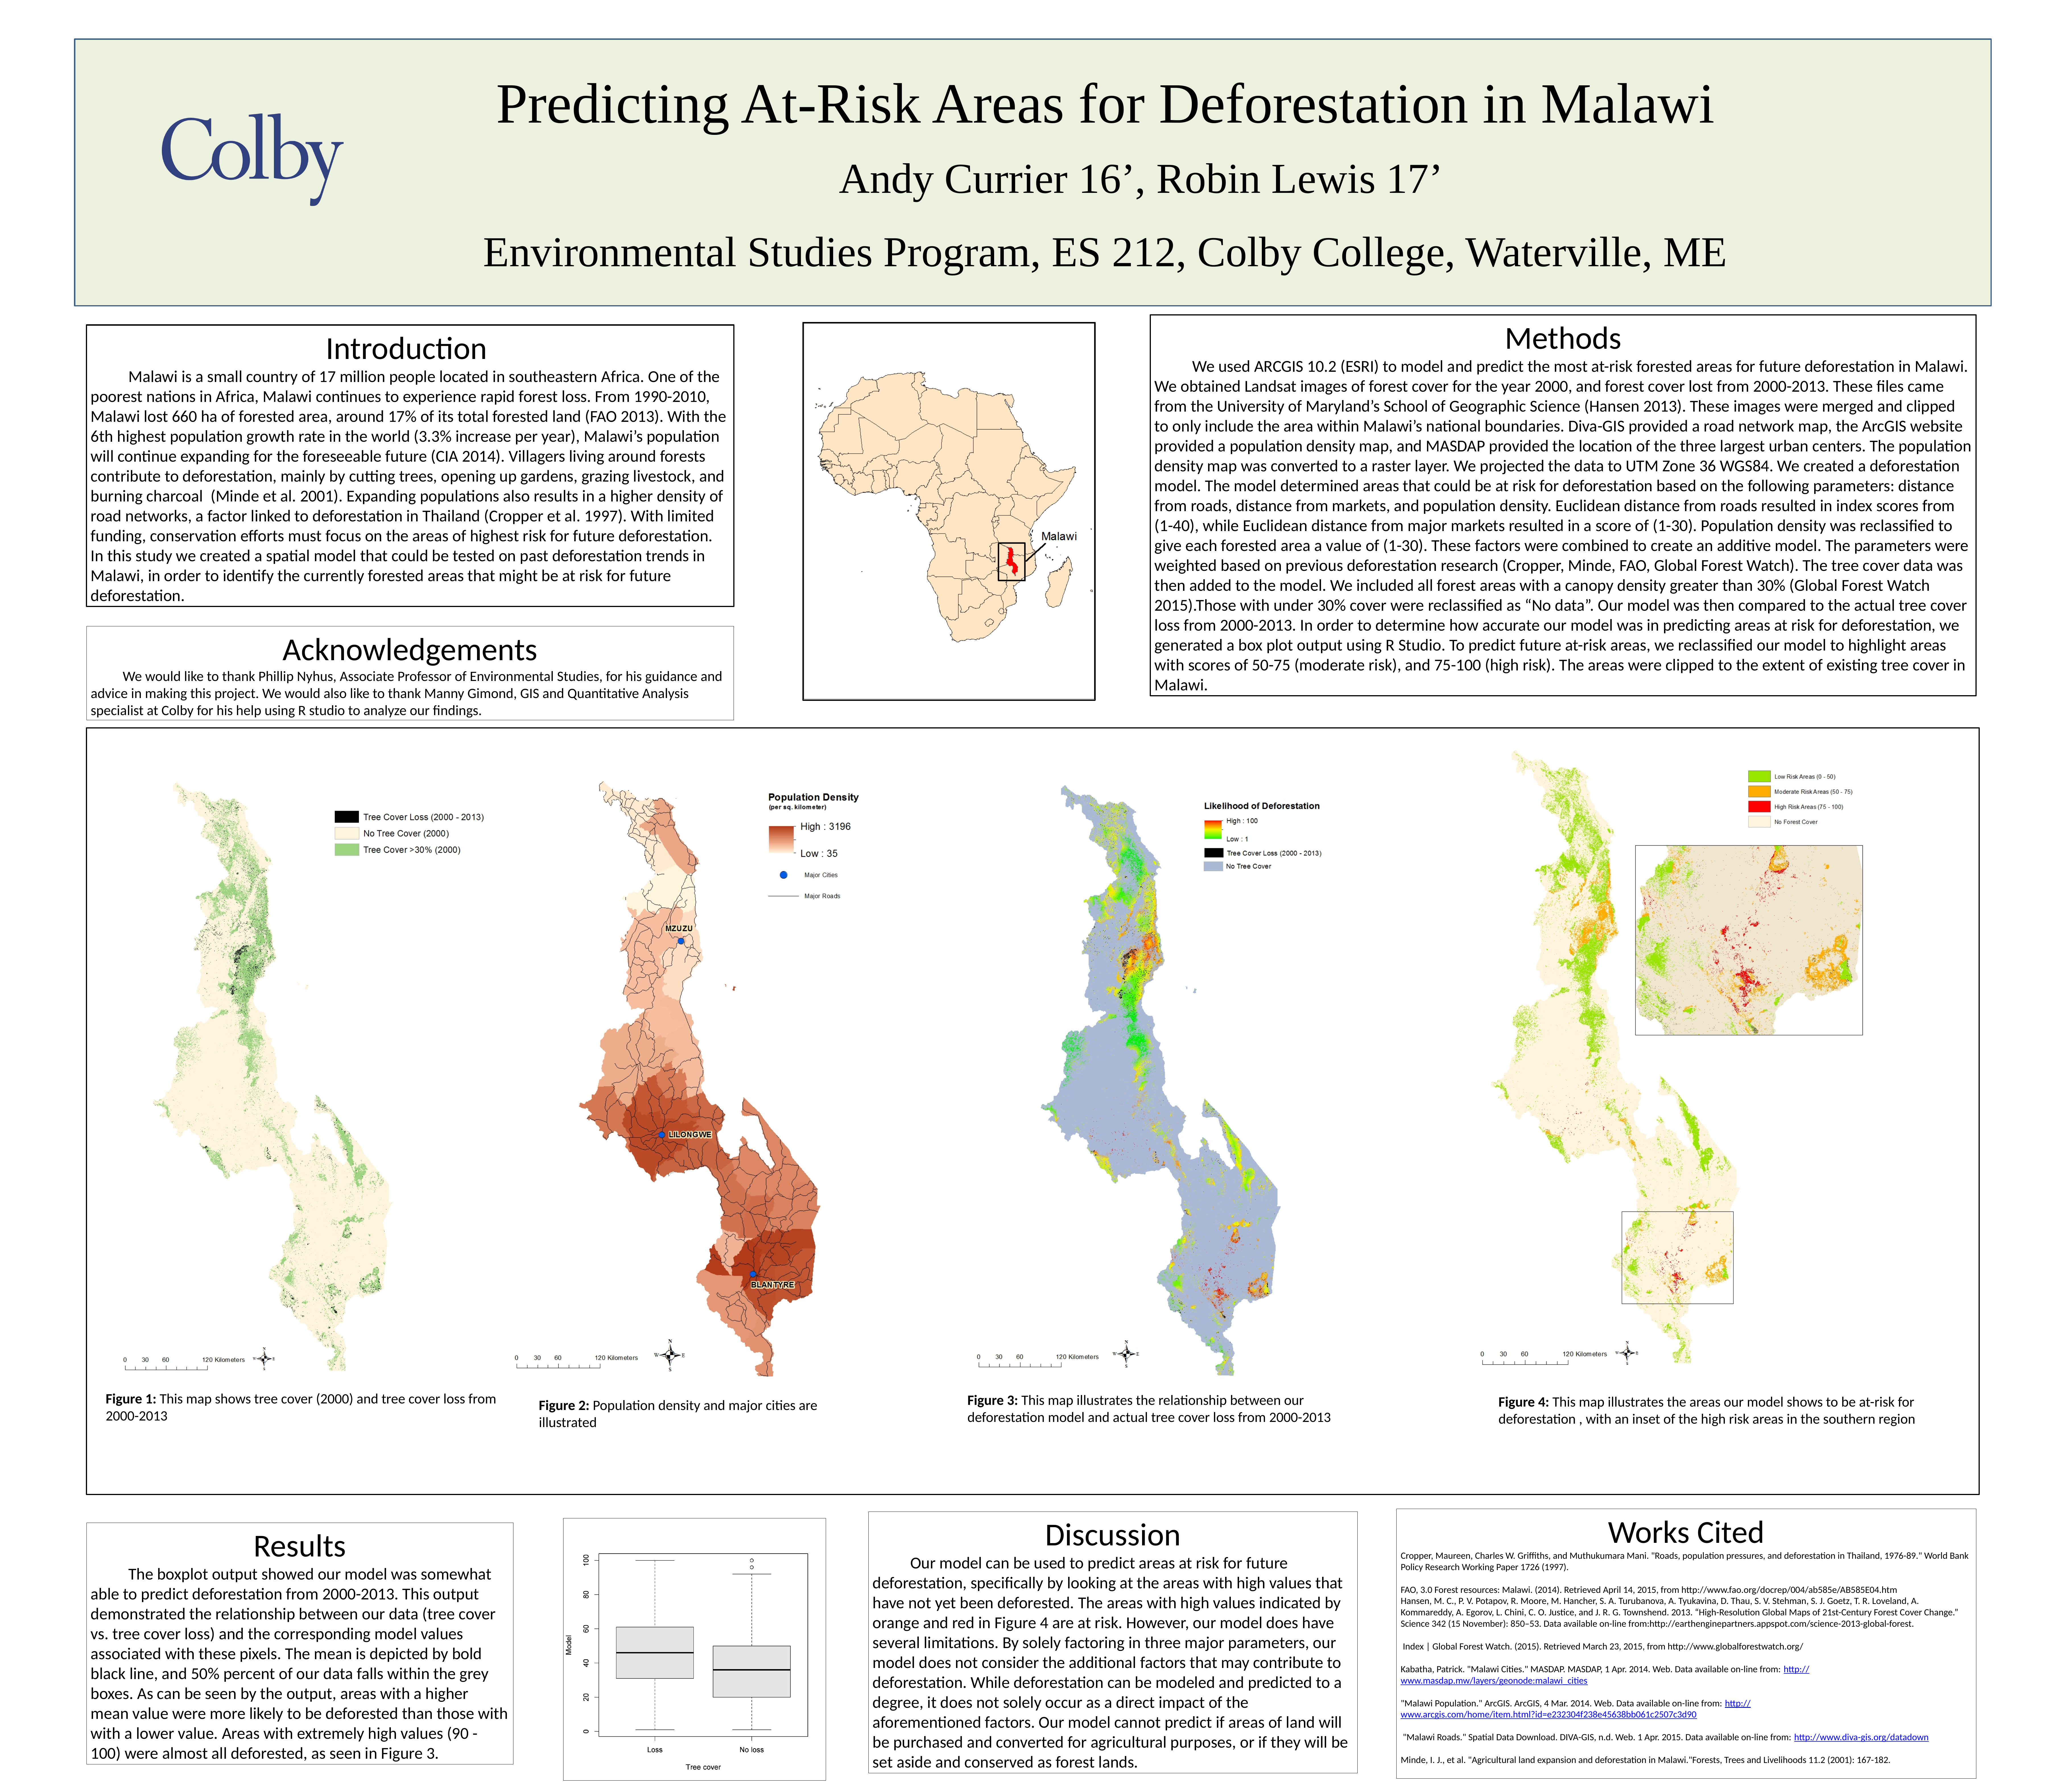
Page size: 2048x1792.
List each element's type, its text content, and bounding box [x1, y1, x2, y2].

picture [107, 771, 894, 1383]
picture [563, 1518, 826, 1781]
text_box Figure 3: This map illustrates the relationship between our deforestation model and actual tree cover loss from 2000-2013 [963, 1388, 1351, 1427]
text_box Figure 2: Population density and major cities are illustrated [534, 1394, 855, 1432]
text_box Environmental Studies Program, ES 212, Colby College, Waterville, ME [473, 222, 1739, 277]
picture [1463, 745, 1872, 1376]
picture [803, 323, 1095, 700]
text_box Acknowledgements We would like to thank Phillip Nyhus, Associate Professor of Environmental Studies, for his guidance and advice in making this project. We would also like to thank Manny Gimond, GIS and Quantitative Analysis specialist at Colby for his help using R studio to analyze our findings. [86, 626, 734, 720]
text_box Predicting At-Risk Areas for Deforestation in Malawi [473, 63, 1739, 136]
picture [963, 775, 1357, 1383]
text_box Methods We used ARCGIS 10.2 (ESRI) to model and predict the most at-risk forested areas for future deforestation in Malawi. We obtained Landsat images of forest cover for the year 2000, and forest cover lost from 2000-2013. These files came from the University of Maryland’s School of Geographic Science (Hansen 2013). These images were merged and clipped to only include the area within Malawi’s national boundaries. Diva-GIS provided a road network map, the ArcGIS website provided a population density map, and MASDAP provided the location of the three largest urban centers. The population density map was converted to a raster layer. We projected the data to UTM Zone 36 WGS84. We created a deforestation model. The model determined areas that could be at risk for deforestation based on the following parameters: distance from roads, distance from markets, and population density. Euclidean distance from roads resulted in index scores from (1-40), while Euclidean distance from major markets resulted in a score of (1-30). Population density was reclassified to give each forested area a value of (1-30). These factors were combined to create an additive model. The parameters were weighted based on previous deforestation research (Cropper, Minde, FAO, Global Forest Watch). The tree cover data was then added to the model. We included all forest areas with a canopy density greater than 30% (Global Forest Watch 2015).Those with under 30% cover were reclassified as “No data”. Our model was then compared to the actual tree cover loss from 2000-2013. In order to determine how accurate our model was in predicting areas at risk for deforestation, we generated a box plot output using R Studio. To predict future at-risk areas, we reclassified our model to highlight areas with scores of 50-75 (moderate risk), and 75-100 (high risk). The areas were clipped to the extent of existing tree cover in Malawi. [1150, 314, 1977, 696]
text_box Results The boxplot output showed our model was somewhat able to predict deforestation from 2000-2013. This output demonstrated the relationship between our data (tree cover vs. tree cover loss) and the corresponding model values associated with these pixels. The mean is depicted by bold black line, and 50% percent of our data falls within the grey boxes. As can be seen by the output, areas with a higher mean value were more likely to be deforested than those with with a lower value. Areas with extremely high values (90 - 100) were almost all deforested, as seen in Figure 3. [86, 1523, 513, 1764]
text_box Andy Currier 16’, Robin Lewis 17’ [508, 148, 1774, 204]
text_box [86, 727, 1980, 1495]
text_box Works Cited Cropper, Maureen, Charles W. Griffiths, and Muthukumara Mani. "Roads, population pressures, and deforestation in Thailand, 1976-89." World Bank Policy Research Working Paper 1726 (1997). FAO, 3.0 Forest resources: Malawi. (2014). Retrieved April 14, 2015, from http://www.fao.org/docrep/004/ab585e/AB585E04.htm Hansen, M. C., P. V. Potapov, R. Moore, M. Hancher, S. A. Turubanova, A. Tyukavina, D. Thau, S. V. Stehman, S. J. Goetz, T. R. Loveland, A. Kommareddy, A. Egorov, L. Chini, C. O. Justice, and J. R. G. Townshend. 2013. “High-Resolution Global Maps of 21st-Century Forest Cover Change.” Science 342 (15 November): 850–53. Data available on-line from:http://earthenginepartners.appspot.com/science-2013-global-forest. Index | Global Forest Watch. (2015). Retrieved March 23, 2015, from http://www.globalforestwatch.org/ Kabatha, Patrick. "Malawi Cities." MASDAP. MASDAP, 1 Apr. 2014. Web. Data available on-line from: http://www.masdap.mw/layers/geonode:malawi_cities "Malawi Population." ArcGIS. ArcGIS, 4 Mar. 2014. Web. Data available on-line from: http://www.arcgis.com/home/item.html?id=e232304f238e45638bb061c2507c3d90 "Malawi Roads." Spatial Data Download. DIVA-GIS, n.d. Web. 1 Apr. 2015. Data available on-line from: http://www.diva-gis.org/datadown Minde, I. J., et al. "Agricultural land expansion and deforestation in Malawi."Forests, Trees and Livelihoods 11.2 (2001): 167-182. [1396, 1509, 1976, 1779]
text_box [74, 38, 1992, 306]
text_box Figure 1: This map shows tree cover (2000) and tree cover loss from 2000-2013 [101, 1387, 512, 1426]
text_box Figure 4: This map illustrates the areas our model shows to be at-risk for deforestation , with an inset of the high risk areas in the southern region [1494, 1390, 1953, 1429]
text_box Discussion Our model can be used to predict areas at risk for future deforestation, specifically by looking at the areas with high values that have not yet been deforested. The areas with high values indicated by orange and red in Figure 4 are at risk. However, our model does have several limitations. By solely factoring in three major parameters, our model does not consider the additional factors that may contribute to deforestation. While deforestation can be modeled and predicted to a degree, it does not solely occur as a direct impact of the aforementioned factors. Our model cannot predict if areas of land will be purchased and converted for agricultural purposes, or if they will be set aside and conserved as forest lands. [868, 1512, 1358, 1773]
picture [162, 113, 344, 206]
text_box Introduction Malawi is a small country of 17 million people located in southeastern Africa. One of the poorest nations in Africa, Malawi continues to experience rapid forest loss. From 1990-2010, Malawi lost 660 ha of forested area, around 17% of its total forested land (FAO 2013). With the 6th highest population growth rate in the world (3.3% increase per year), Malawi’s population will continue expanding for the foreseeable future (CIA 2014). Villagers living around forests contribute to deforestation, mainly by cutting trees, opening up gardens, grazing livestock, and burning charcoal (Minde et al. 2001). Expanding populations also results in a higher density of road networks, a factor linked to deforestation in Thailand (Cropper et al. 1997). With limited funding, conservation efforts must focus on the areas of highest risk for future deforestation. In this study we created a spatial model that could be tested on past deforestation trends in Malawi, in order to identify the currently forested areas that might be at risk for future deforestation. [86, 324, 734, 607]
